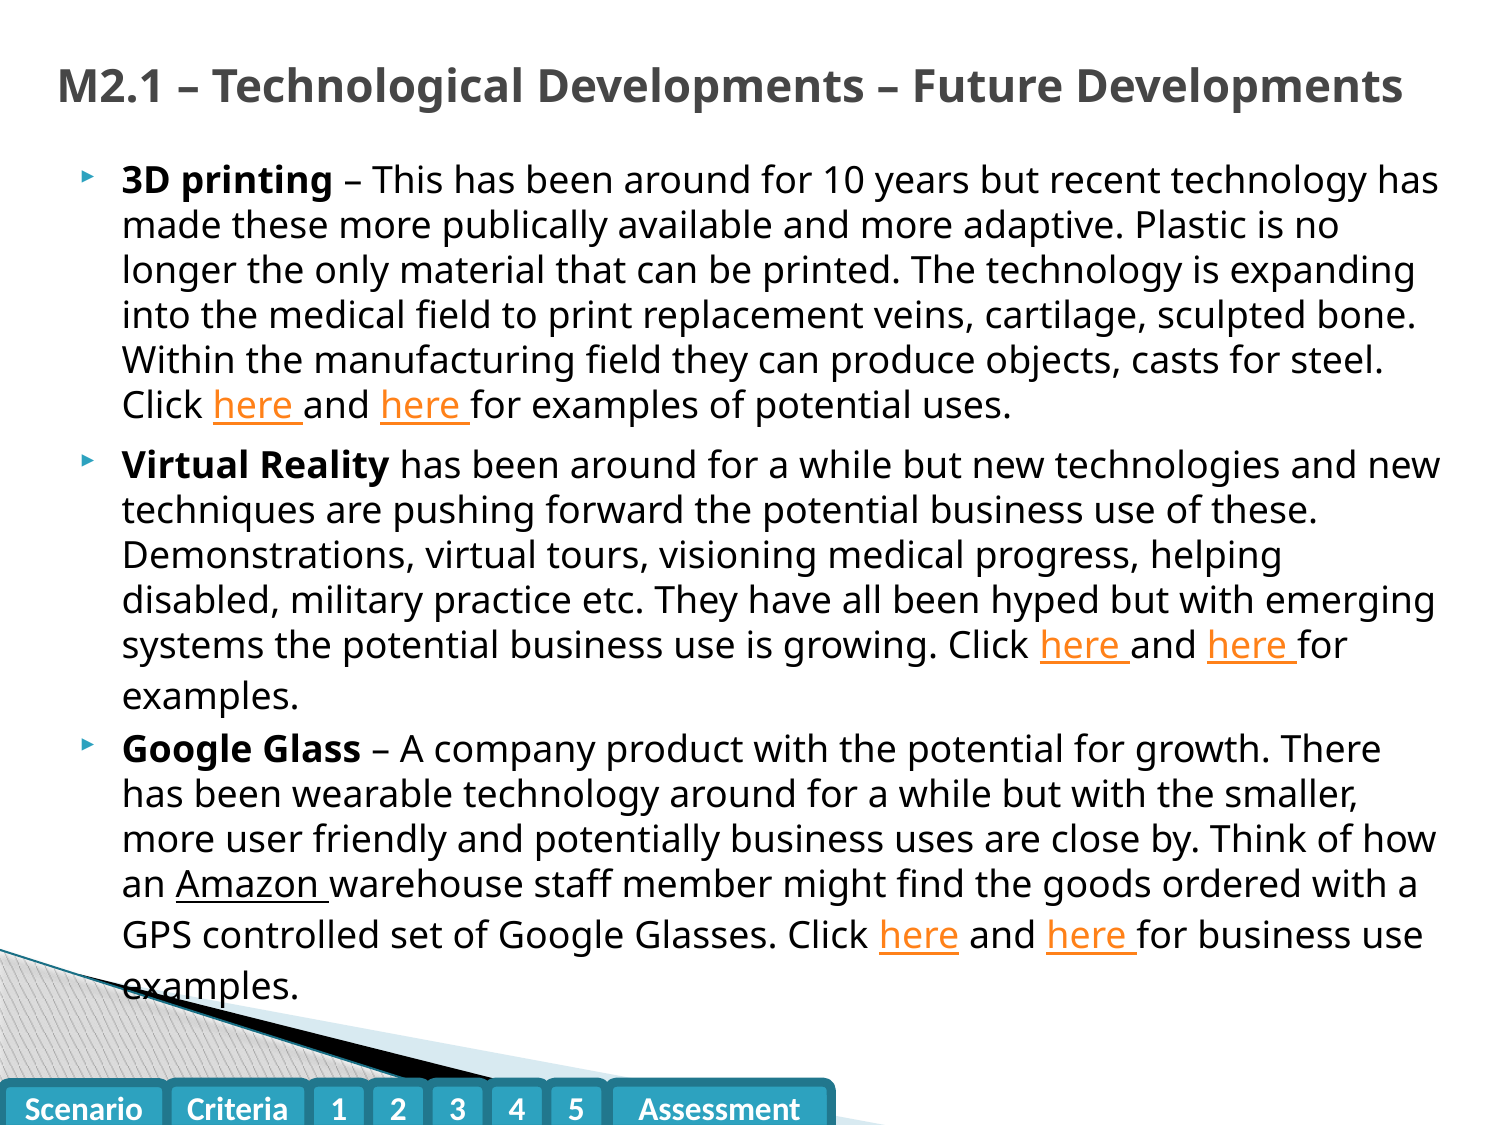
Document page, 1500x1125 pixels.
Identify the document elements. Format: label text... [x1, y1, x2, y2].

title M2.1 – Technological Developments – Future Developments [29, 18, 1471, 149]
list 3D printing – This has been around for 10 years but recent technology has made these more publically available and more adaptive. Plastic is no longer the only material that can be printed. The technology is expanding into the medical field to print replacement veins, cartilage, sculpted bone. Within the manufacturing field they can produce objects, casts for steel. Click here and here for examples of potential uses. Virtual Reality has been around for a while but new technologies and new techniques are pushing forward the potential business use of these. Demonstrations, virtual tours, visioning medical progress, helping disabled, military practice etc. They have all been hyped but with emerging systems the potential business use is growing. Click here and here for examples. Google Glass – A company product with the potential for growth. There has been wearable technology around for a while but with the smaller, more user friendly and potentially business uses are close by. Think of how an Amazon warehouse staff member might find the goods ordered with a GPS controlled set of Google Glasses. Click here and here for business use examples. [46, 149, 1459, 1035]
